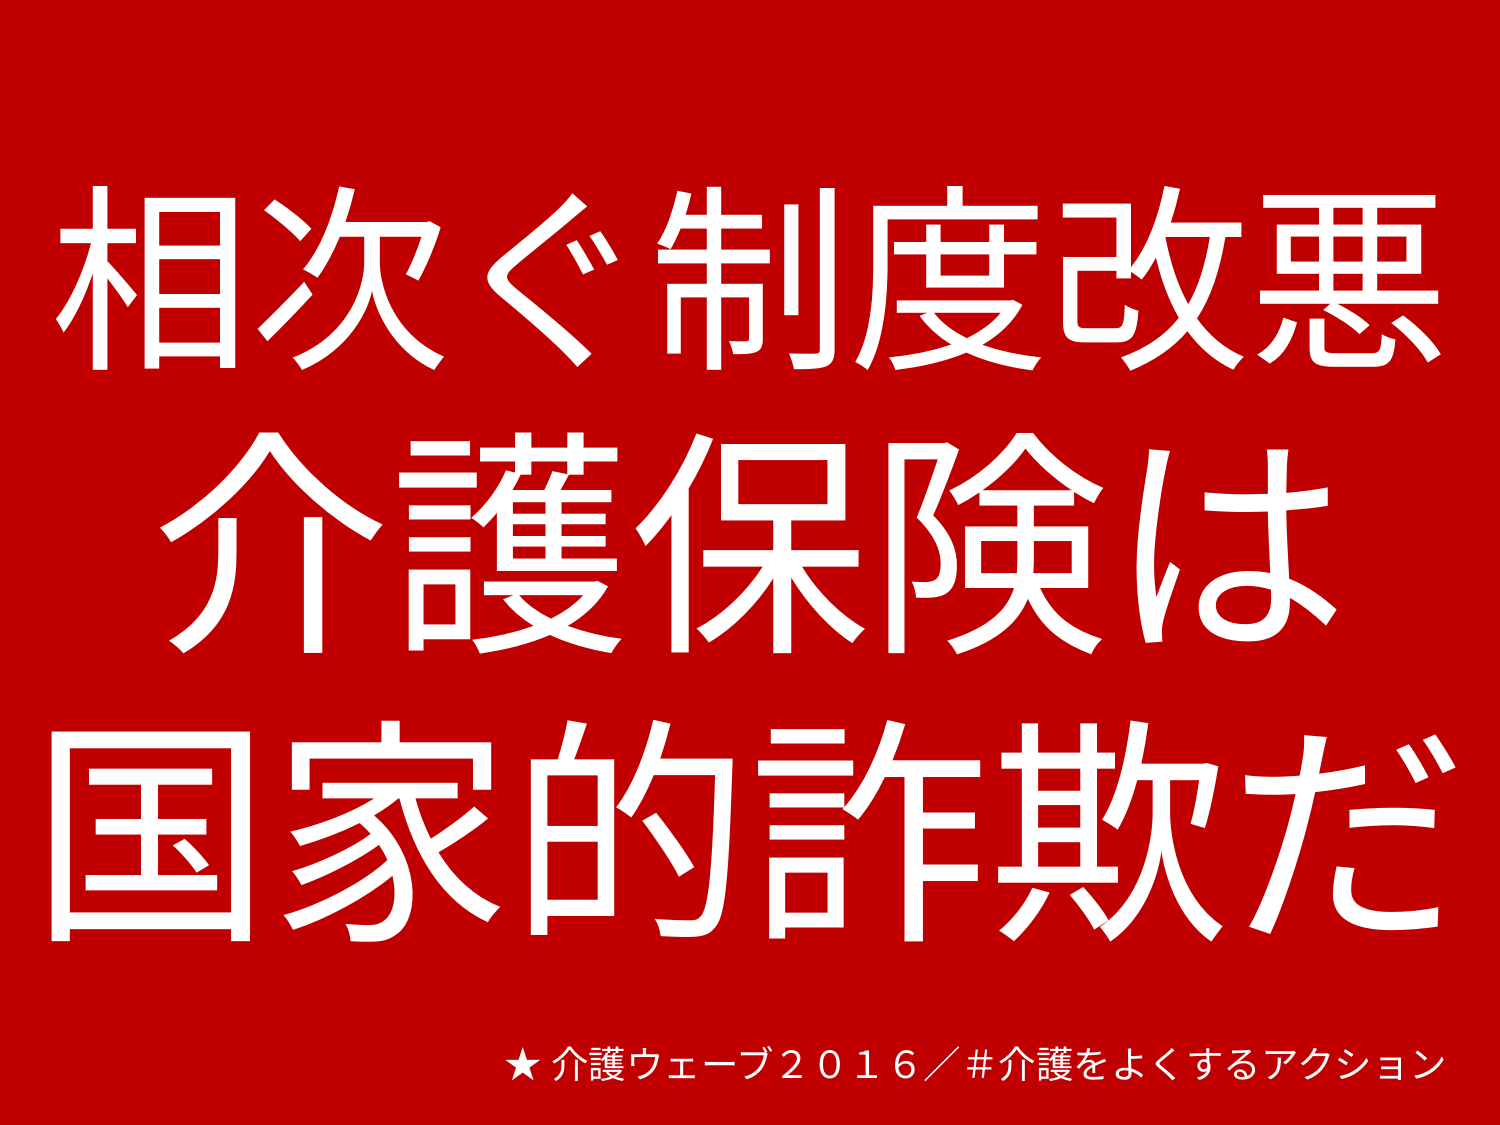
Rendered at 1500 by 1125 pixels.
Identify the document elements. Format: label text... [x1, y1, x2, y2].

text_box ★介護ウェーブ２０１６／＃介護をよくするアクション [490, 1033, 1500, 1094]
title 相次ぐ制度改悪 介護保険は 国家的詐欺だ [0, 0, 1500, 1125]
